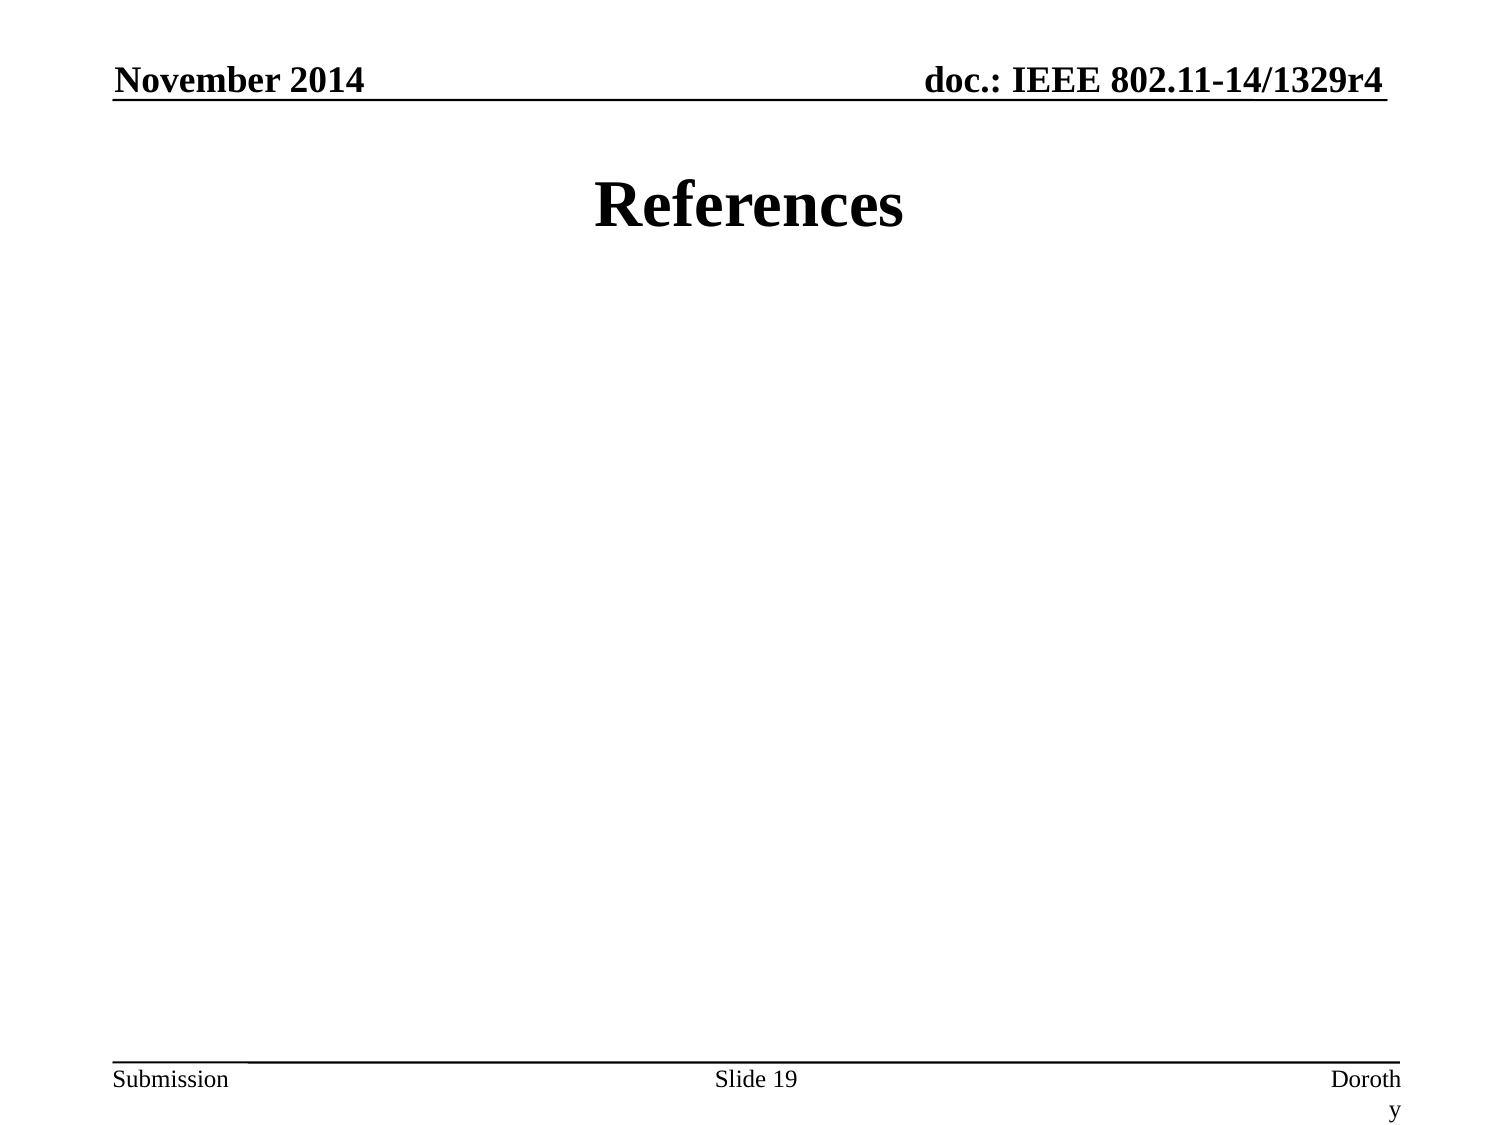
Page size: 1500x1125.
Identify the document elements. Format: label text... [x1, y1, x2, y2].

slide_number Slide 19 [712, 1061, 800, 1093]
footer Dorothy Stanley, Aruba Networks [1324, 1061, 1402, 1093]
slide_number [114, 54, 374, 101]
title References [112, 112, 1388, 288]
